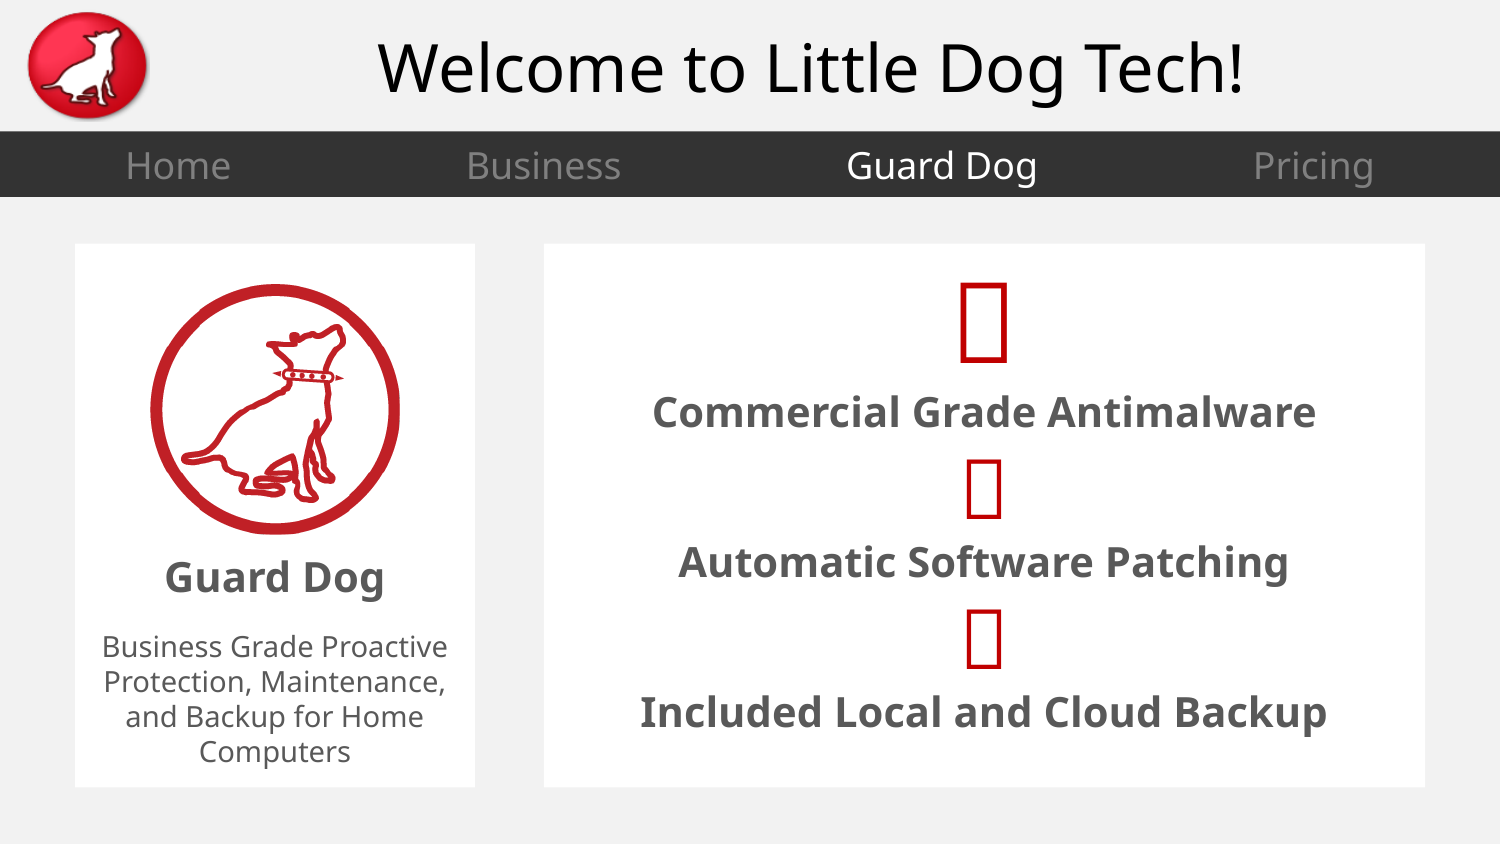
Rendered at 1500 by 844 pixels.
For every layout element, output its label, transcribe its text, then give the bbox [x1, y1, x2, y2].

text_box Home Business Guard Dog Pricing [0, 129, 1500, 199]
text_box Welcome to Little Dog Tech! [153, 12, 1475, 119]
picture [149, 284, 401, 535]
text_box  Commercial Grade Antimalware  Automatic Software Patching  Included Local and Cloud Backup [542, 242, 1427, 790]
picture [24, 9, 151, 123]
text_box Guard Dog Business Grade Proactive Protection, Maintenance, and Backup for Home Computers [73, 242, 477, 790]
